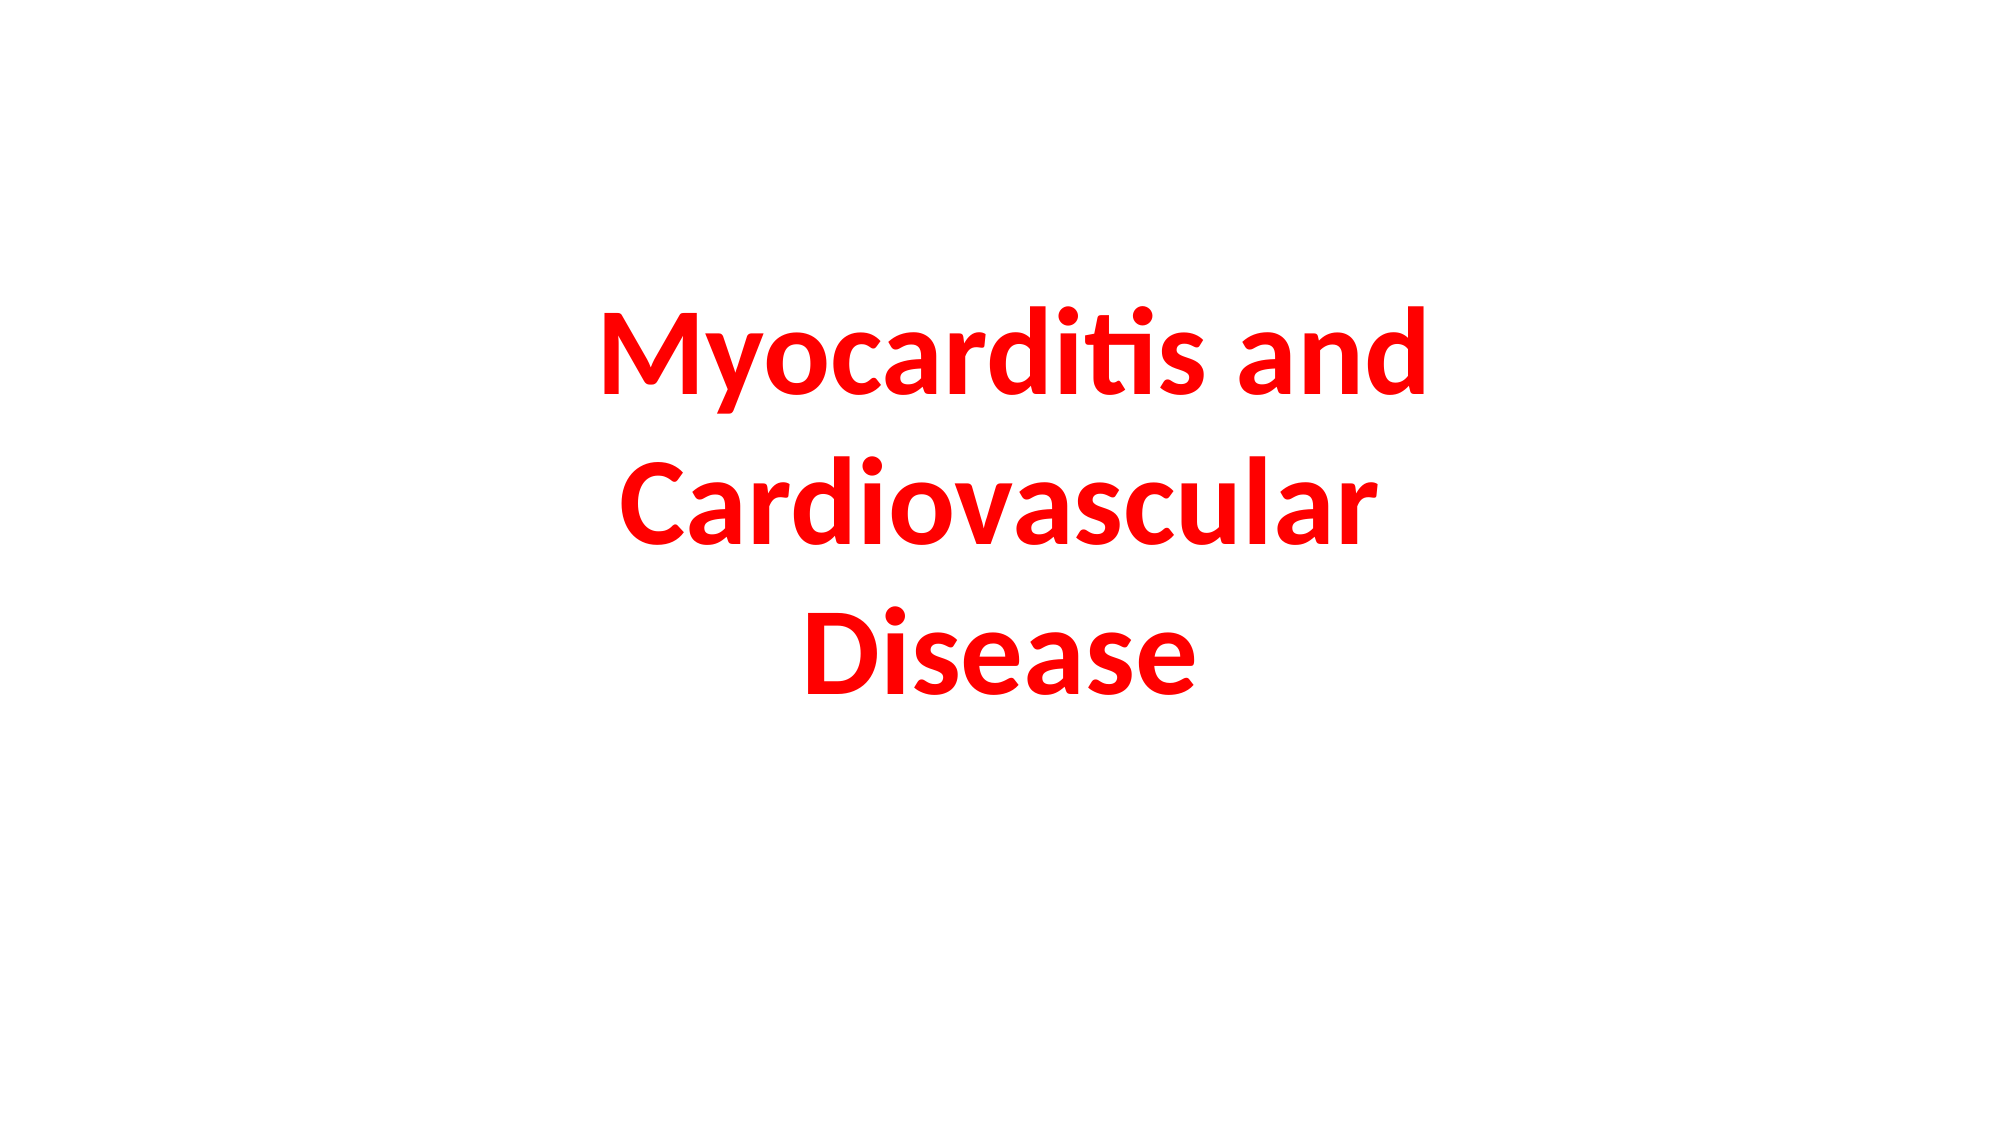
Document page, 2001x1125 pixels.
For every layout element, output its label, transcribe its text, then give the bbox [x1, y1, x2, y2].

text_box Myocarditis and Cardiovascular Disease [462, 259, 1538, 730]
